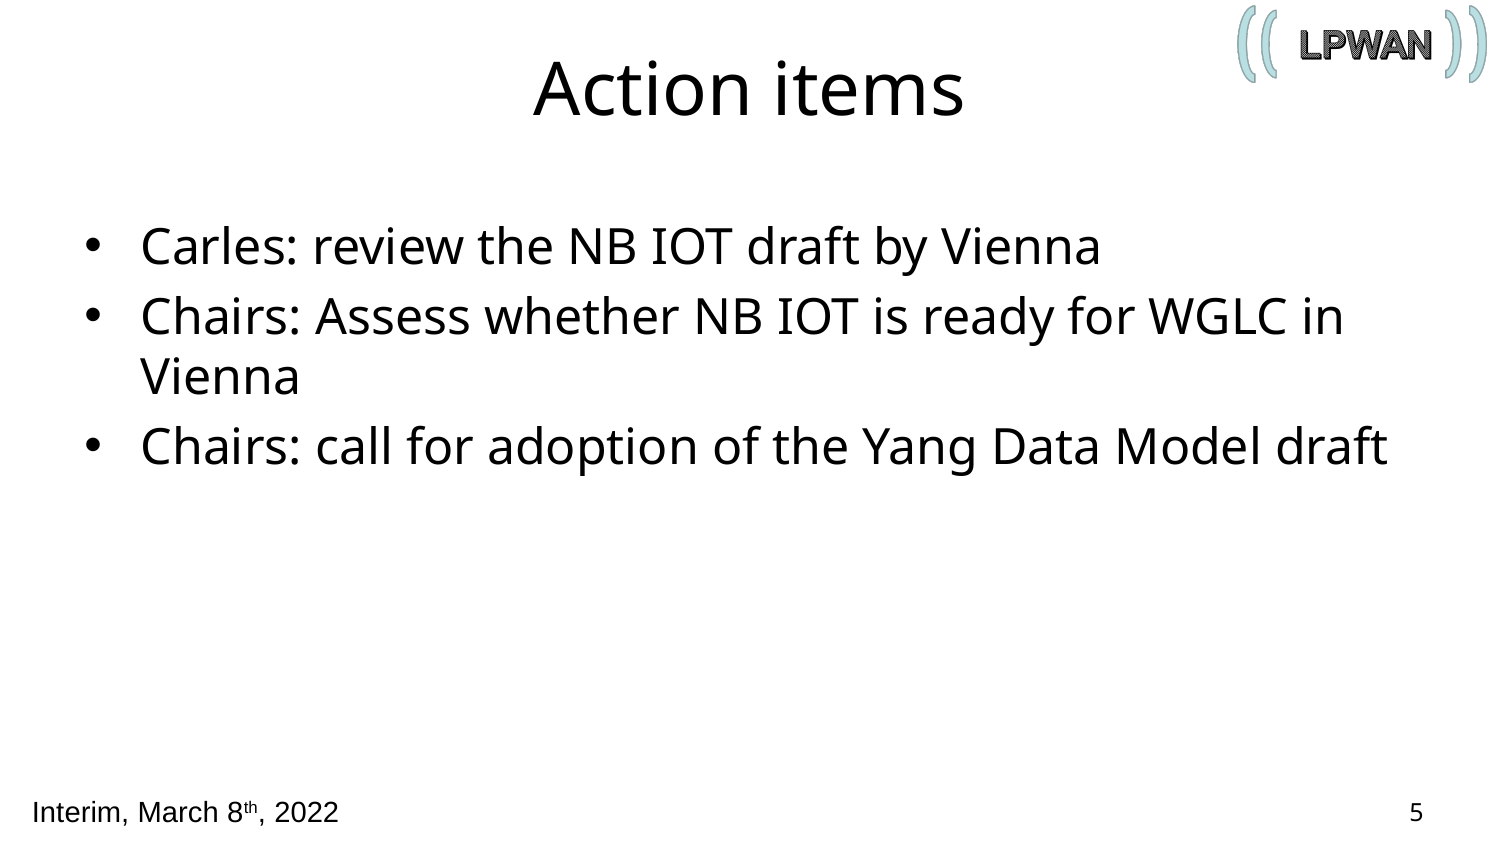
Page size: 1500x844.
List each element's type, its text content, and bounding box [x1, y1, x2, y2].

slide_number 5 [1358, 791, 1439, 837]
list Carles: review the NB IOT draft by Vienna Chairs: Assess whether NB IOT is ready for WGLC in Vienna Chairs: call for adoption of the Yang Data Model draft [69, 206, 1420, 775]
picture [1237, 5, 1487, 83]
title Action items [75, 33, 1425, 139]
